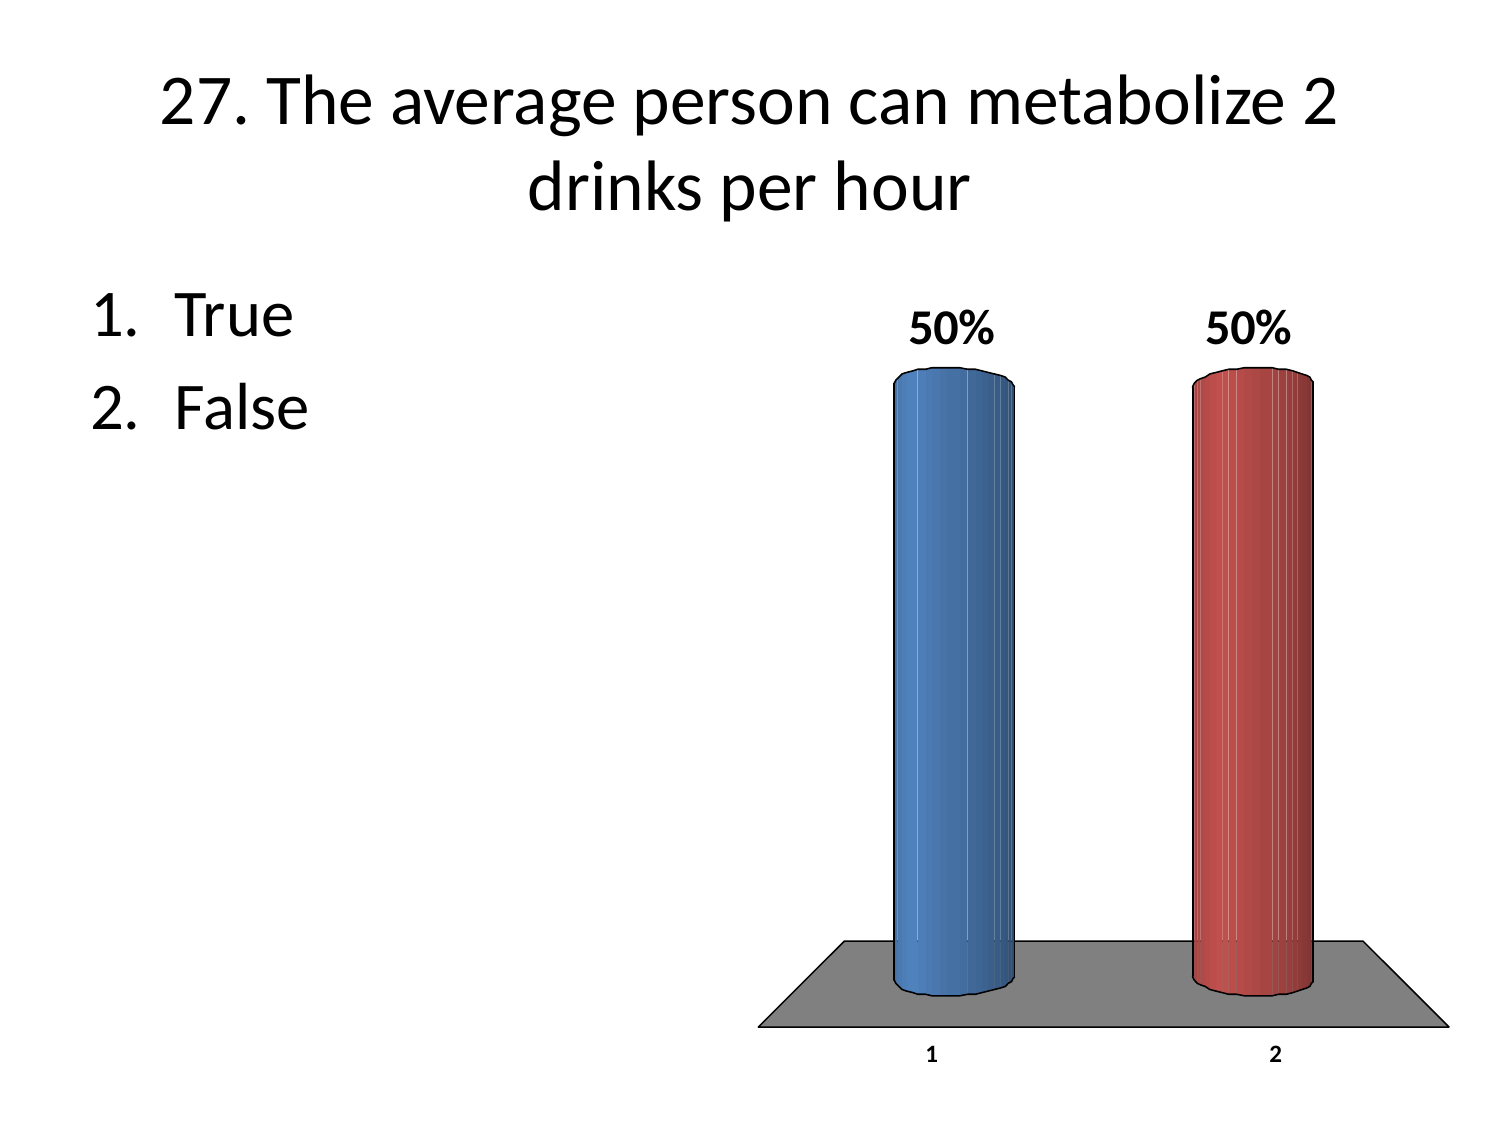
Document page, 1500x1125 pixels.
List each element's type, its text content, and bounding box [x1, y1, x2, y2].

title 27. The average person can metabolize 2 drinks per hour [75, 45, 1425, 233]
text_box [739, 270, 1490, 1115]
list True False [75, 262, 750, 1005]
